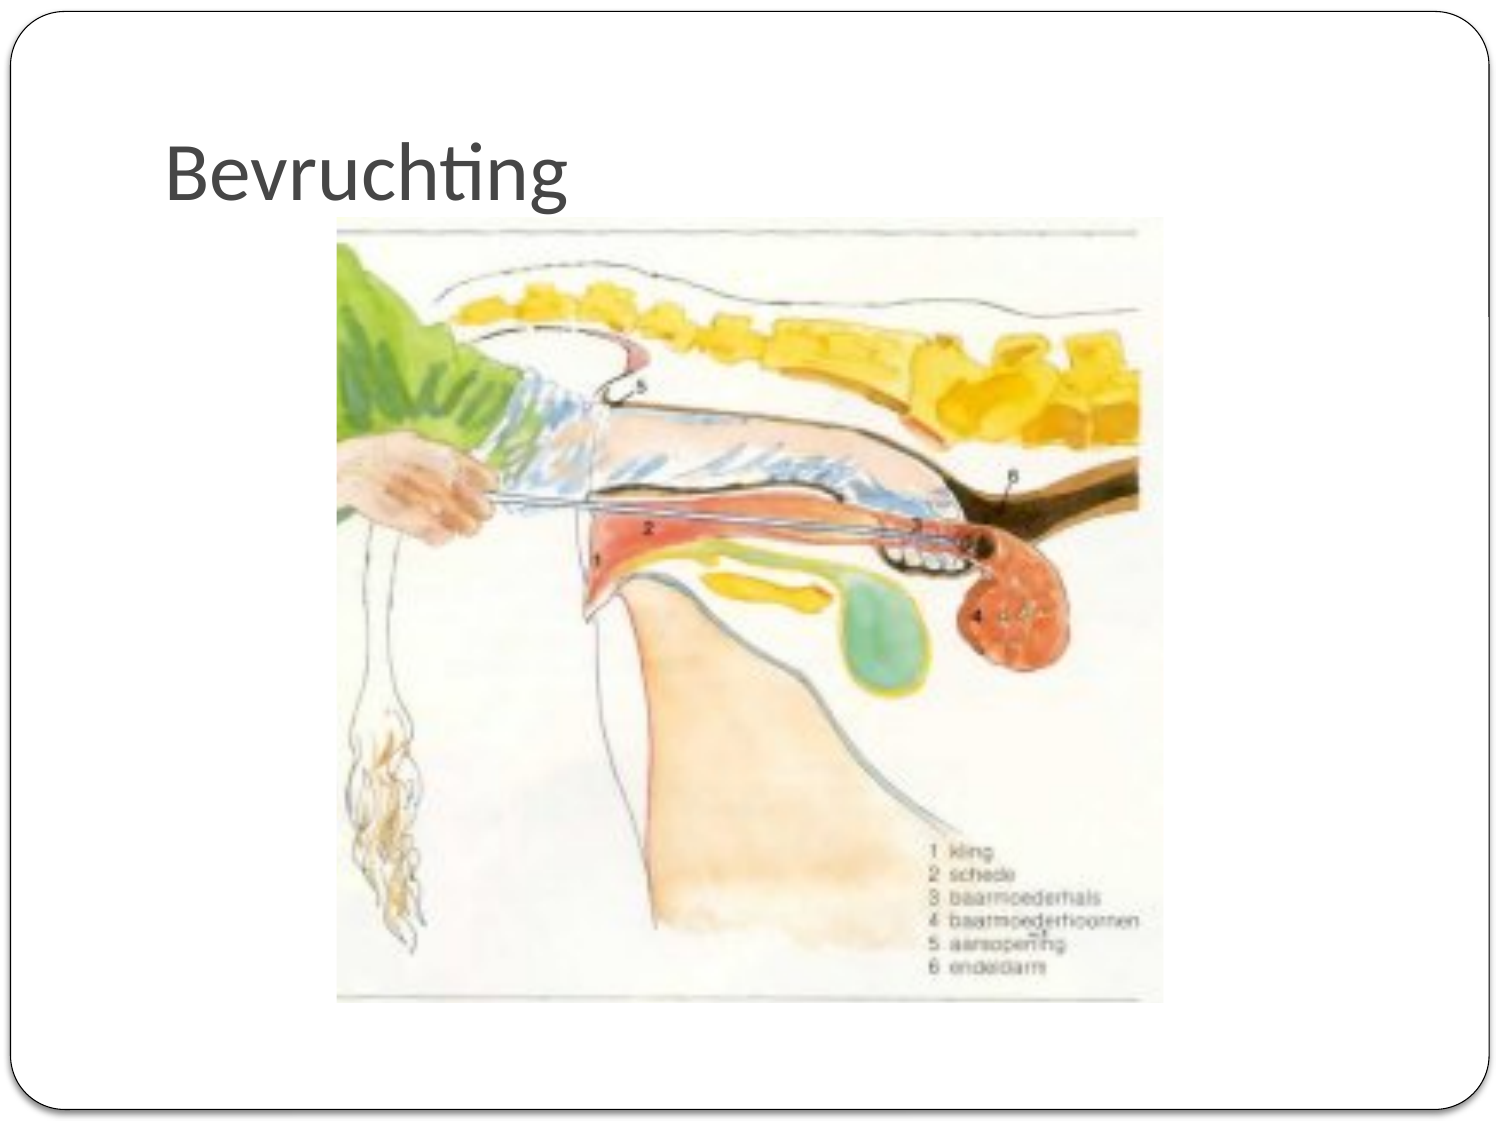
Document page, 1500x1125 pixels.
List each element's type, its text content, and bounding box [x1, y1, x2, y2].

title Bevruchting [150, 45, 1425, 233]
picture [336, 216, 1164, 1003]
